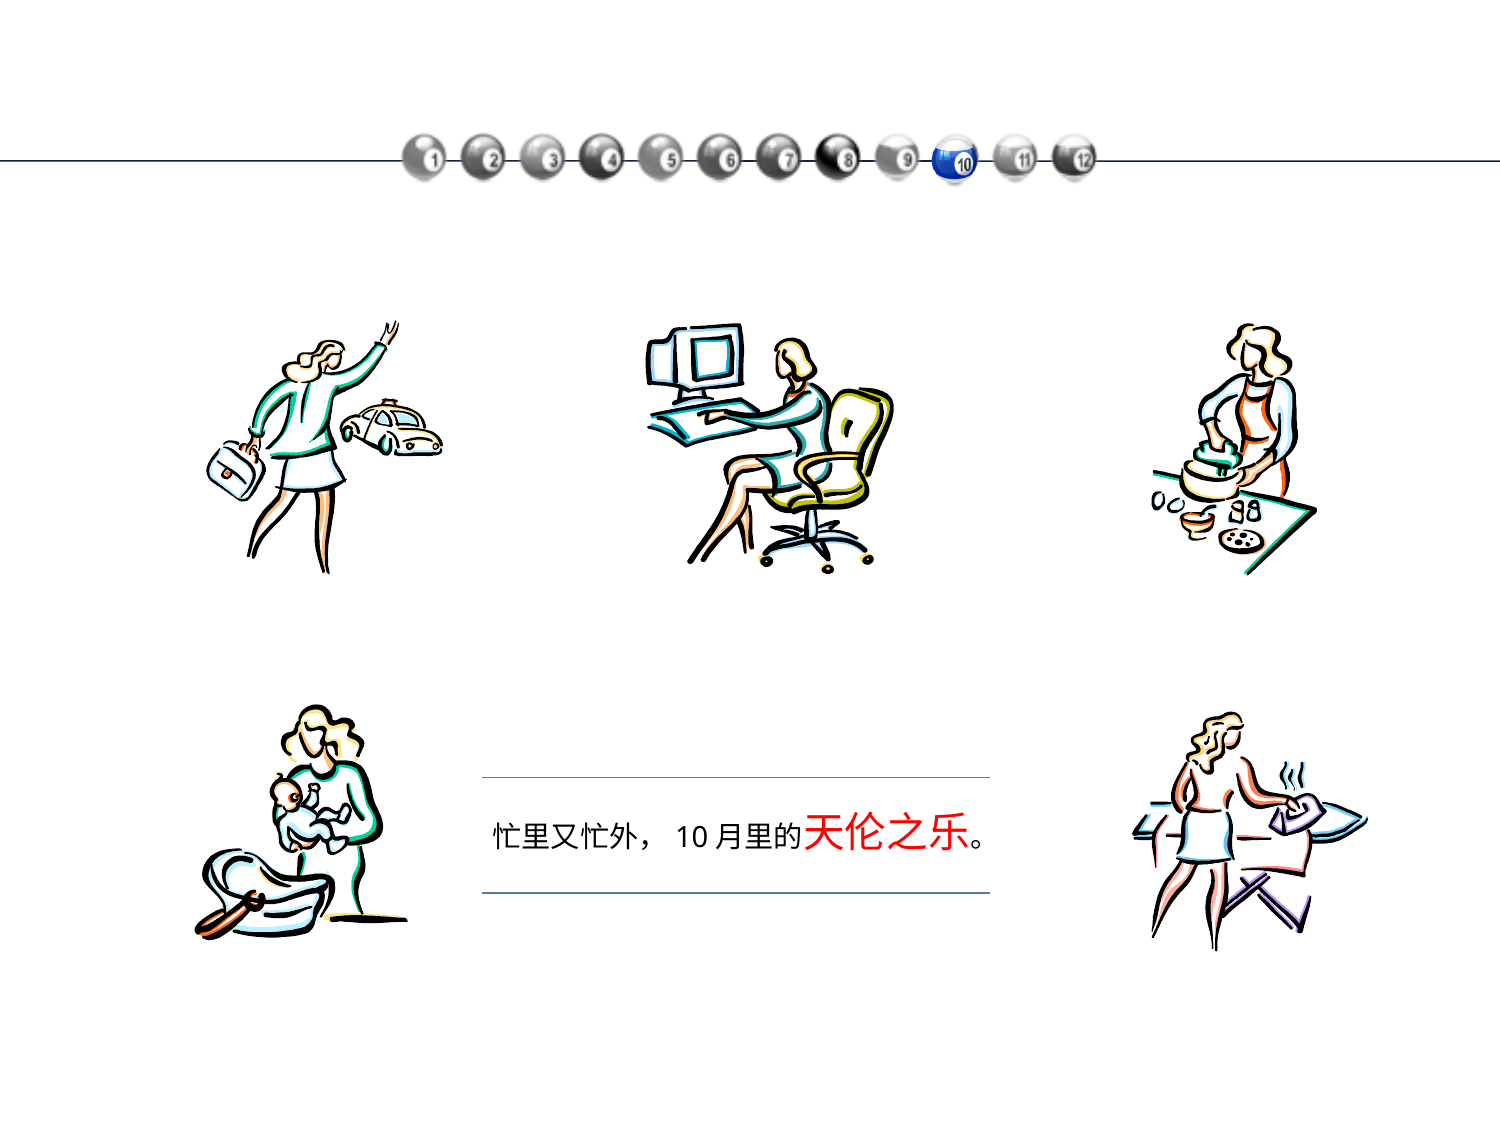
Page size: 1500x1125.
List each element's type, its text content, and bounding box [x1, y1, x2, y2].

text_box 忙里又忙外，10月里的天伦之乐。 [477, 798, 1015, 864]
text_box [0, 129, 1500, 189]
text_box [645, 323, 894, 575]
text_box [1151, 323, 1318, 576]
picture [924, 131, 985, 192]
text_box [1131, 711, 1369, 952]
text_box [206, 320, 444, 575]
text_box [194, 704, 408, 941]
